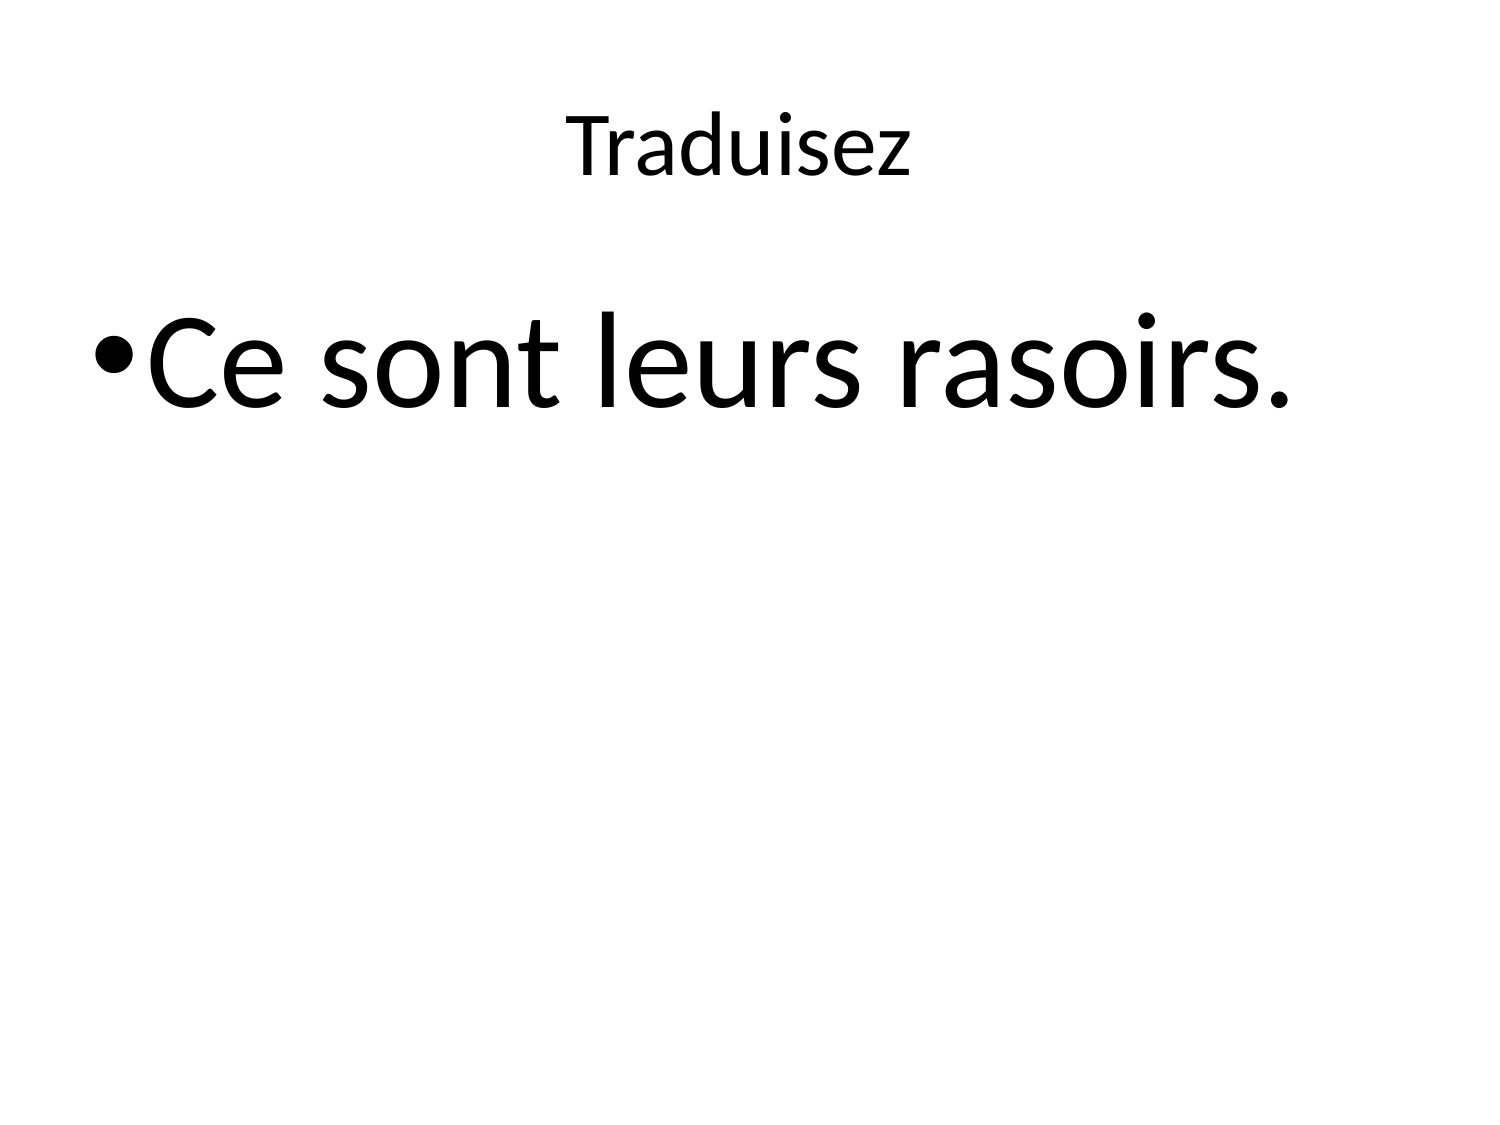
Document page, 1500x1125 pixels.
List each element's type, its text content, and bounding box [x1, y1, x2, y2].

title Traduisez [75, 45, 1425, 233]
list Ce sont leurs rasoirs. [75, 262, 1425, 1005]
